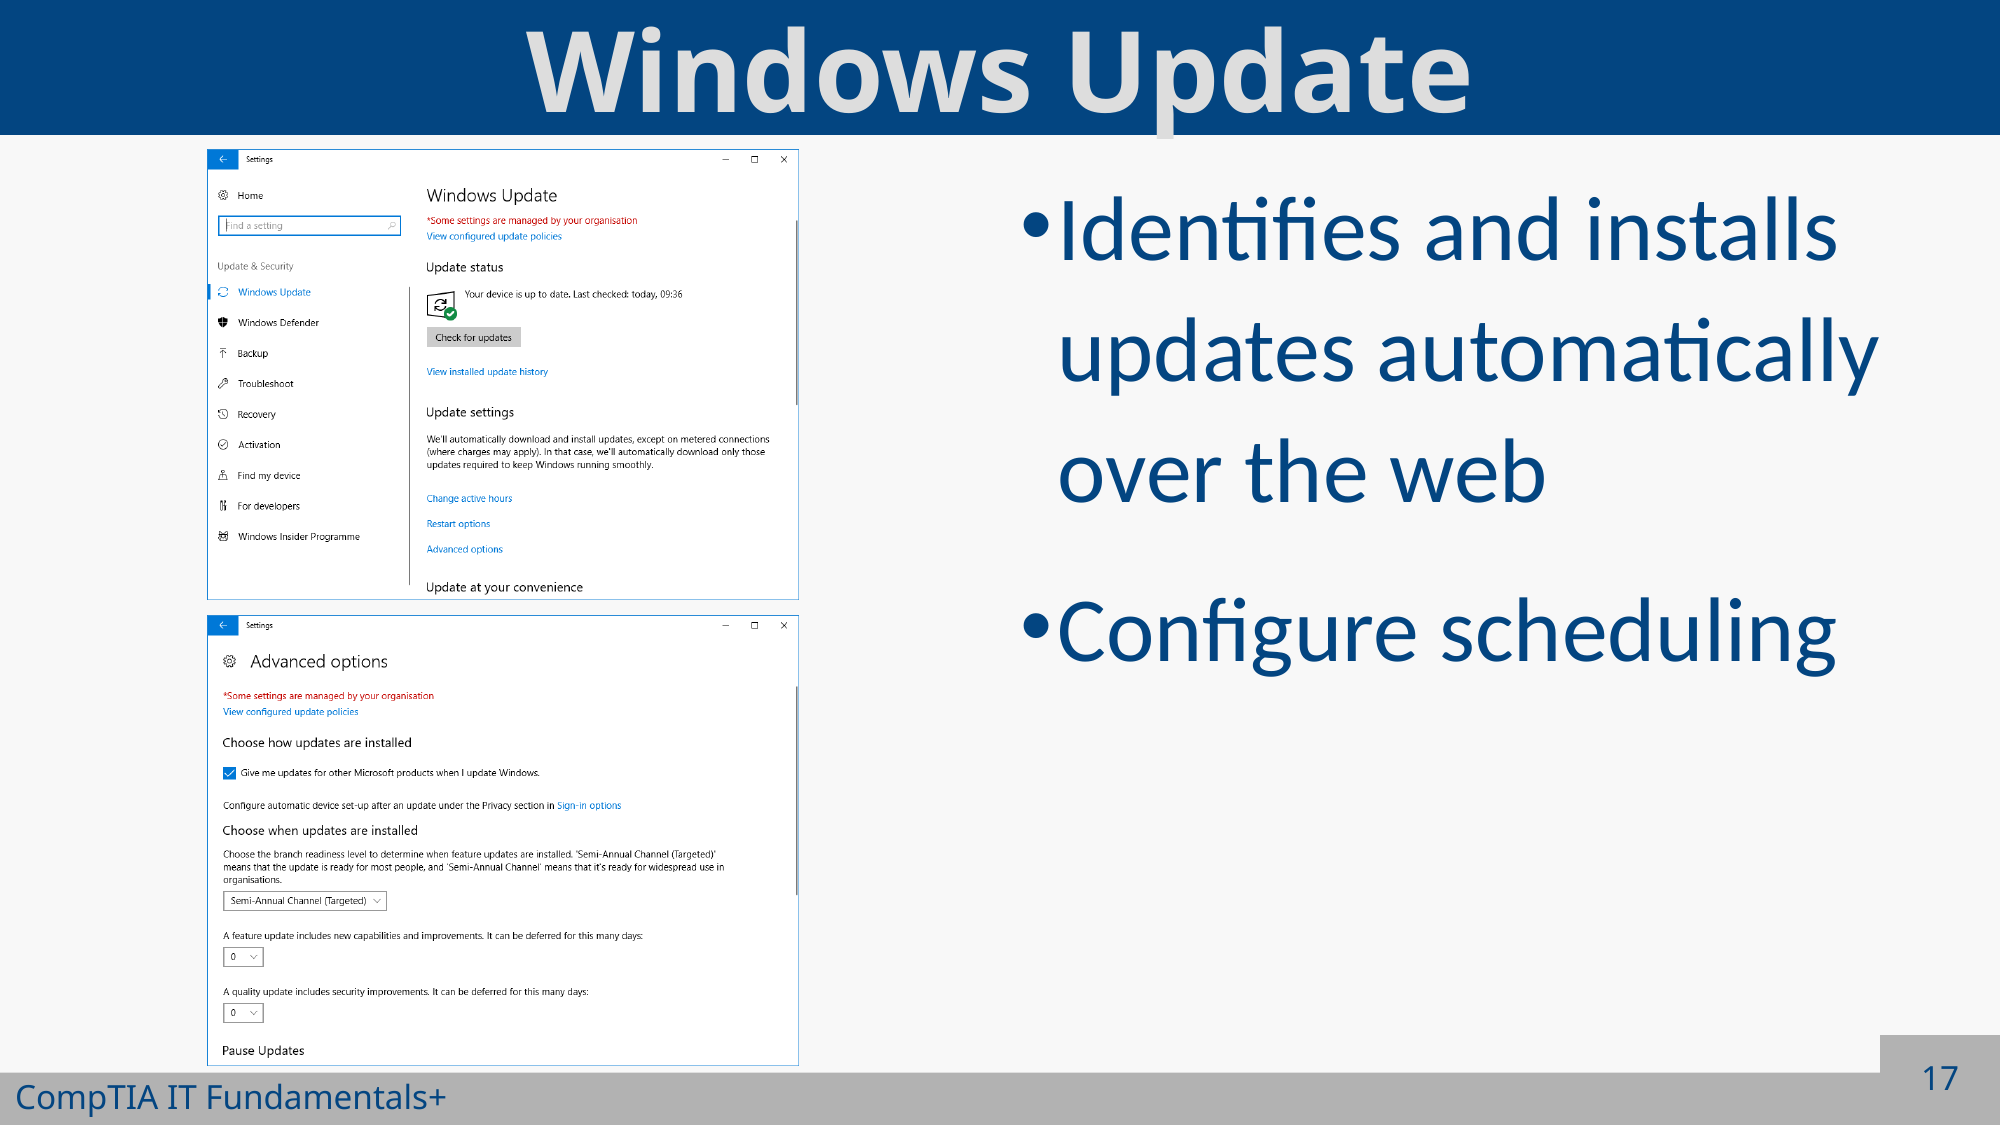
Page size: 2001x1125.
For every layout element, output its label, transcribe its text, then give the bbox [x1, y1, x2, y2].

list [207, 149, 798, 600]
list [207, 615, 798, 1066]
footer CompTIA IT Fundamentals+ [0, 1072, 1880, 1125]
title Windows Update [0, 0, 2000, 135]
slide_number 17 [1880, 1035, 2000, 1125]
list Identifies and installs updates automatically over the web Configure scheduling [1005, 149, 1980, 1065]
